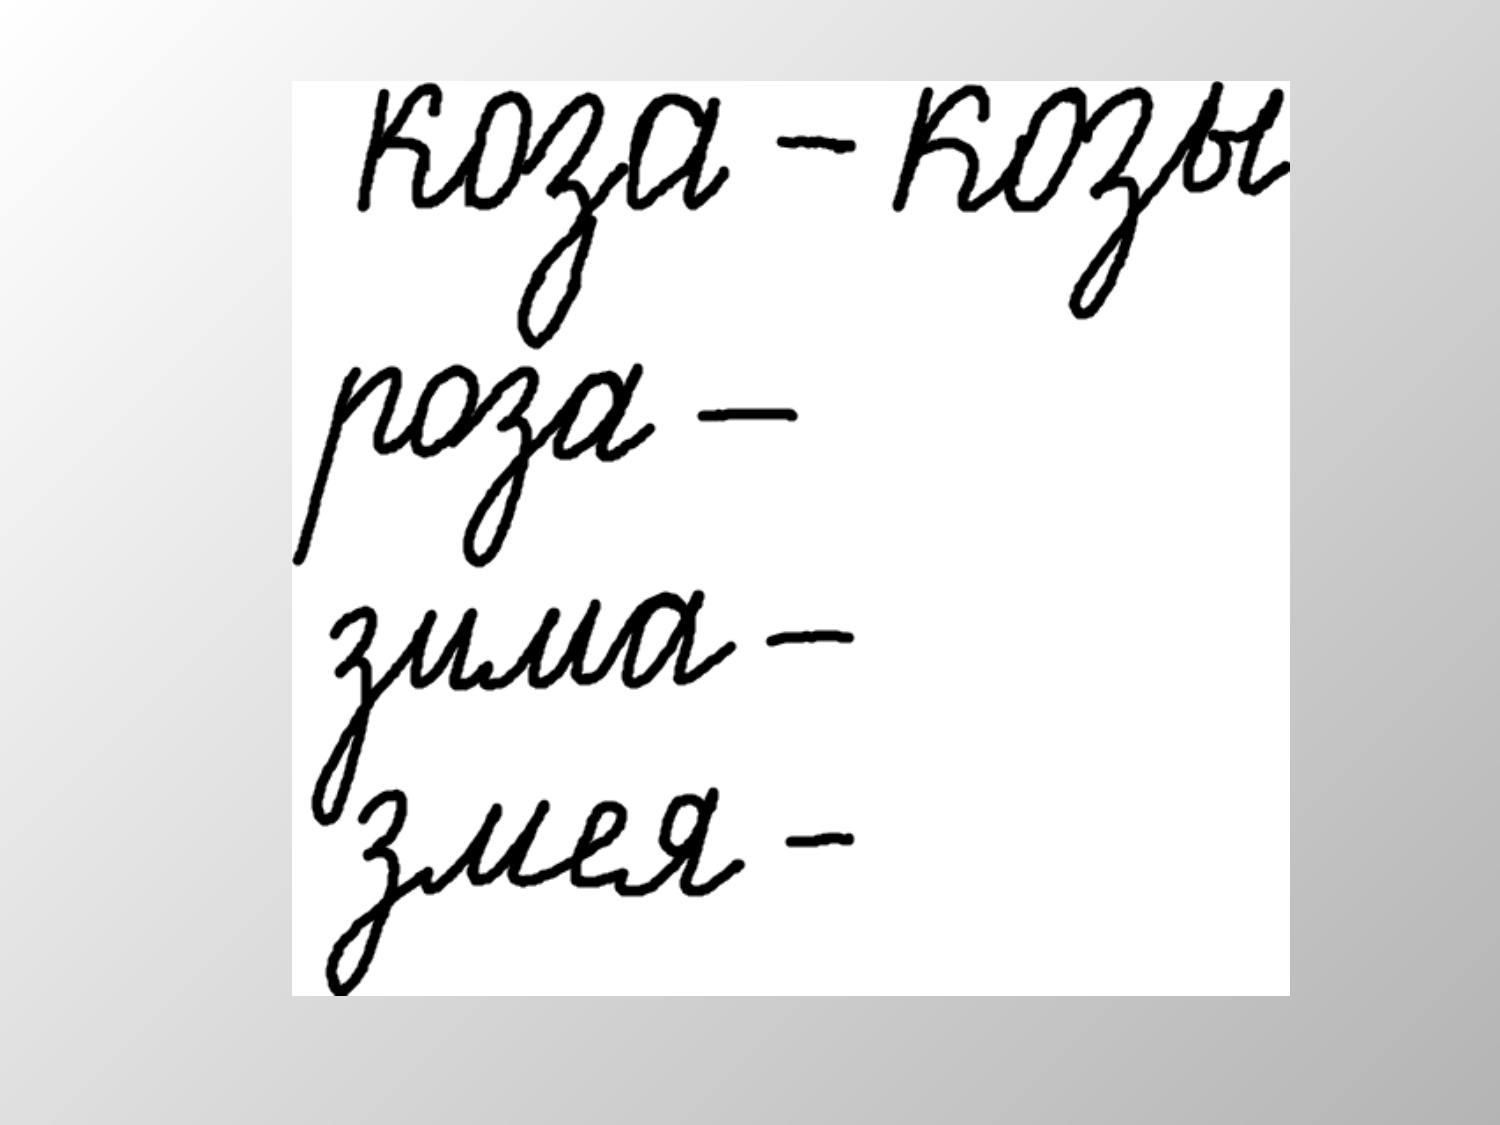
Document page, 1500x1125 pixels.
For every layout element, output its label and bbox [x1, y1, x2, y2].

picture [292, 81, 1290, 997]
